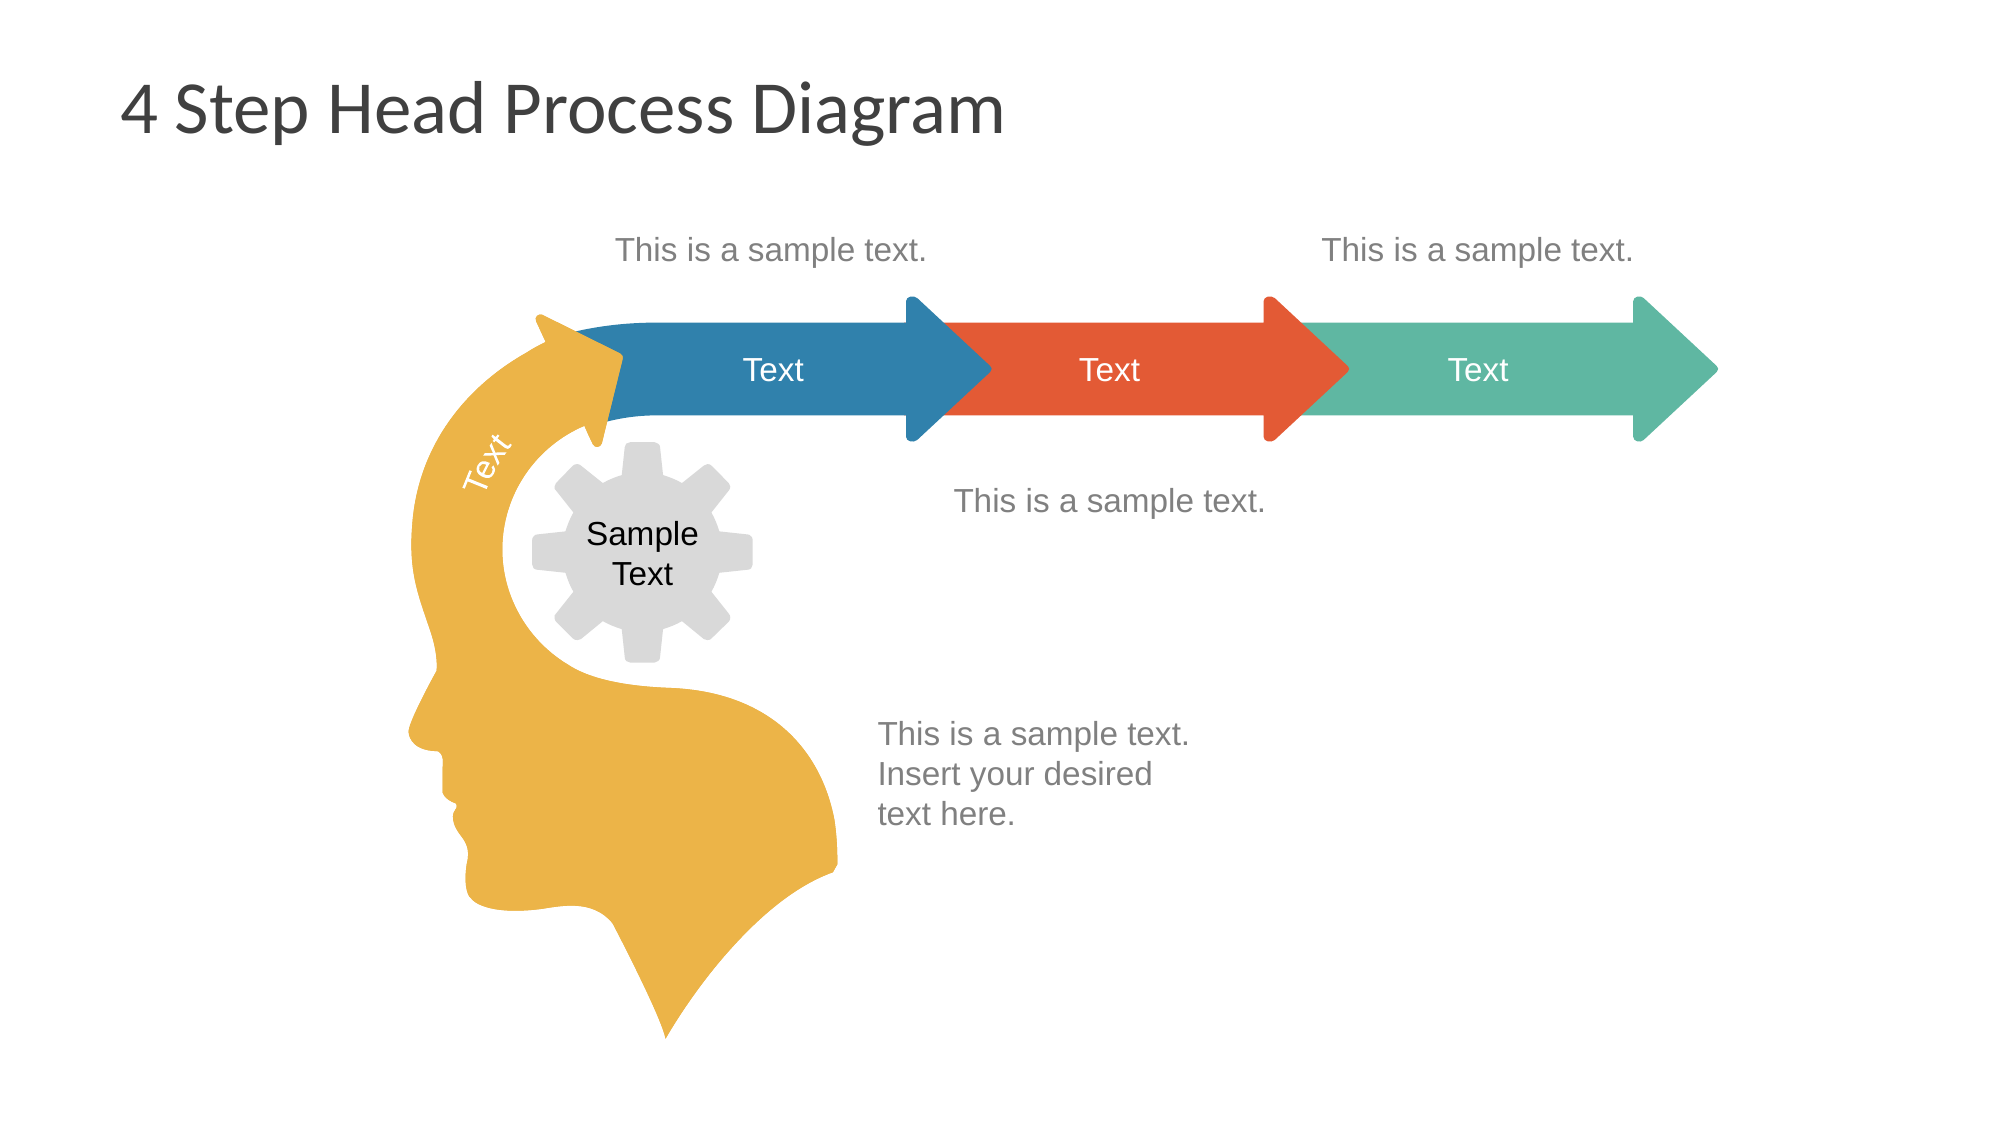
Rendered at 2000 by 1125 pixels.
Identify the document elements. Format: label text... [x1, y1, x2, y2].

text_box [546, 294, 993, 444]
text_box Sample Text [532, 451, 753, 663]
text_box This is a sample text. Insert your desired text here. [862, 705, 1231, 840]
text_box This is a sample text. [1294, 220, 1662, 276]
text_box [535, 314, 541, 332]
text_box [408, 344, 838, 1039]
title 4 Step Head Process Diagram [99, 45, 1900, 162]
text_box This is a sample text. [926, 472, 1295, 527]
text_box This is a sample text. [587, 220, 956, 276]
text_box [993, 294, 1350, 444]
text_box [1352, 294, 1719, 444]
